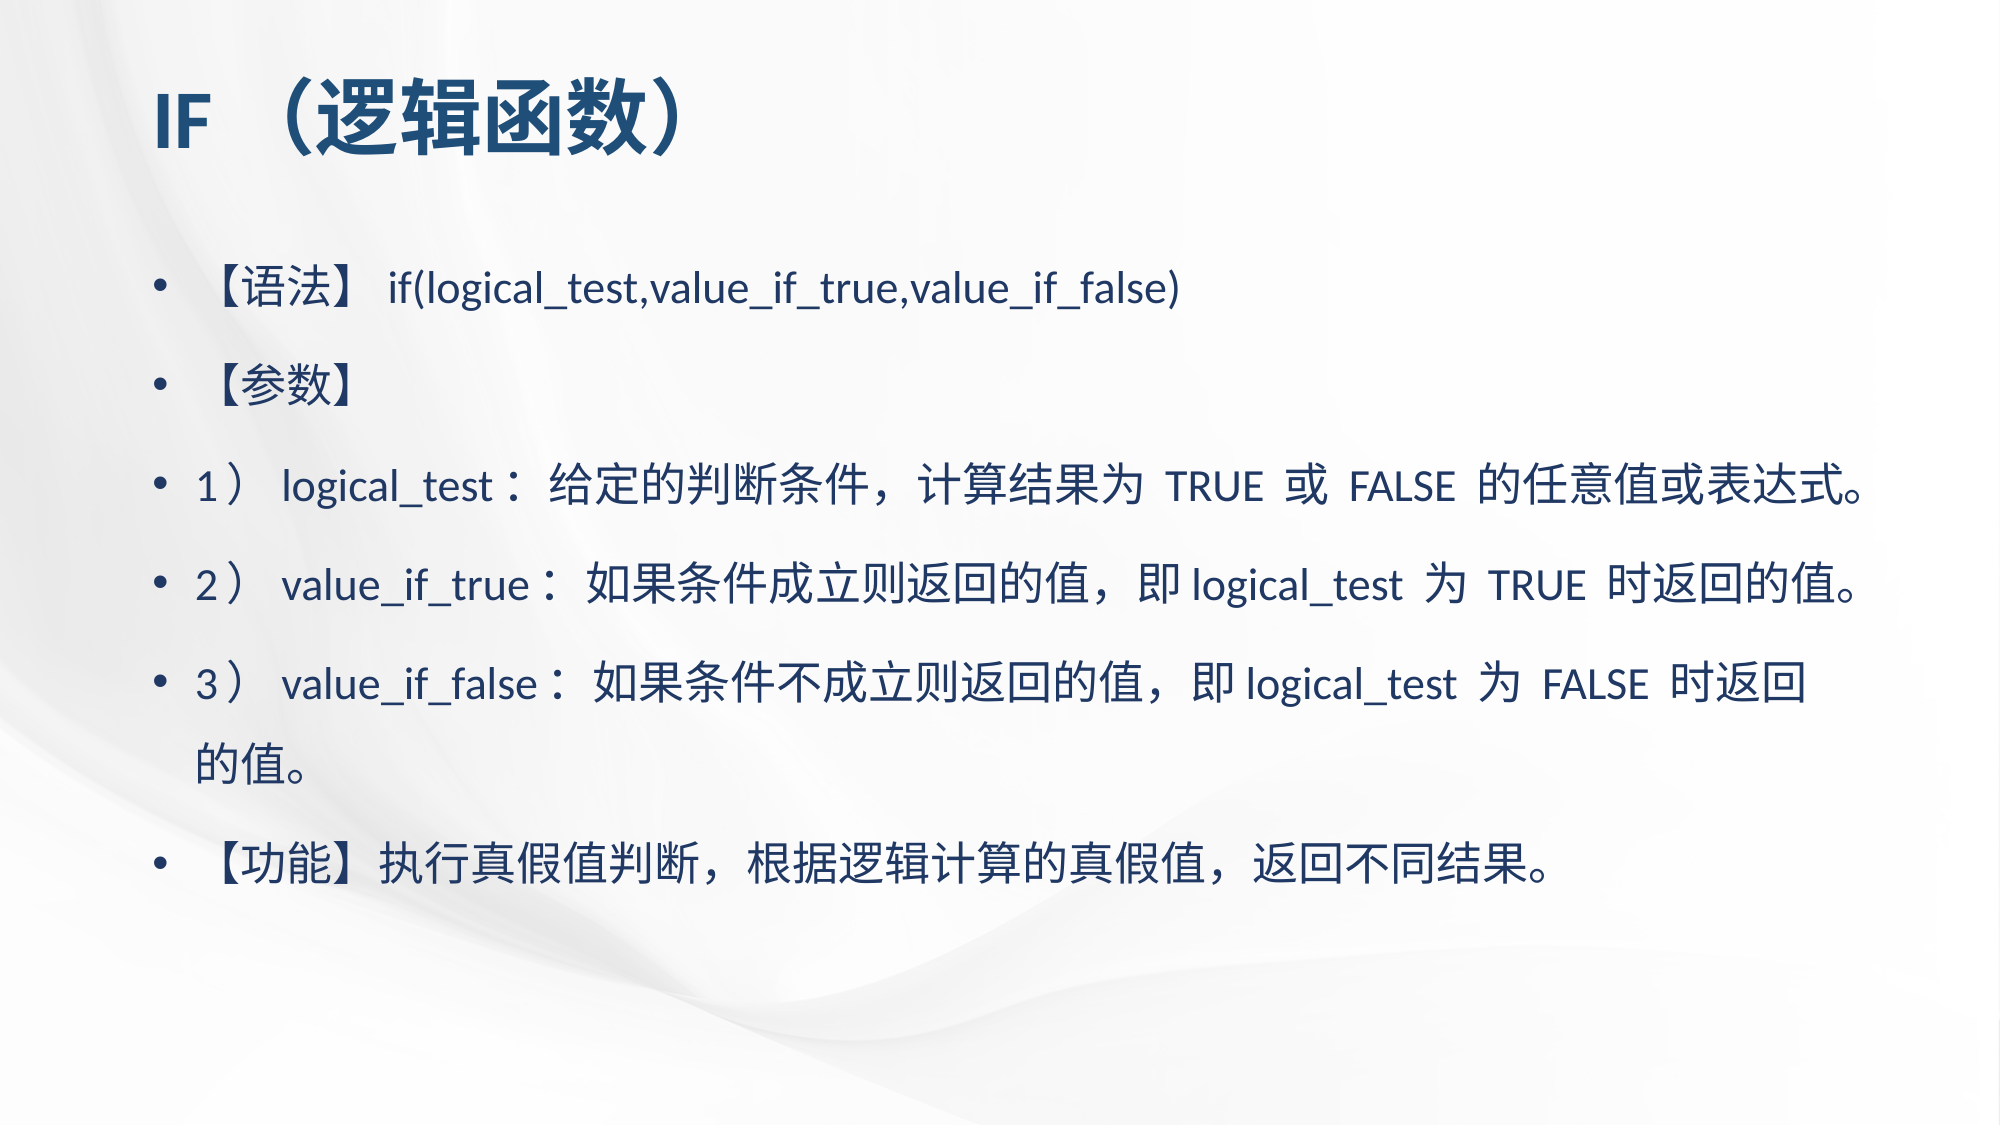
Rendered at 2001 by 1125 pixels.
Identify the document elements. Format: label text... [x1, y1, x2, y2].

title IF（逻辑函数） [137, 59, 1863, 184]
list 【语法】if(logical_test,value_if_true,value_if_false) 【参数】 1）logical_test：给定的判断条件，计算结果为 TRUE 或 FALSE 的任意值或表达式。 2）value_if_true：如果条件成立则返回的值，即logical_test 为 TRUE 时返回的值。 3）value_if_false：如果条件不成立则返回的值，即logical_test 为 FALSE 时返回的值。 【功能】执行真假值判断，根据逻辑计算的真假值，返回不同结果。 [137, 222, 1863, 1043]
